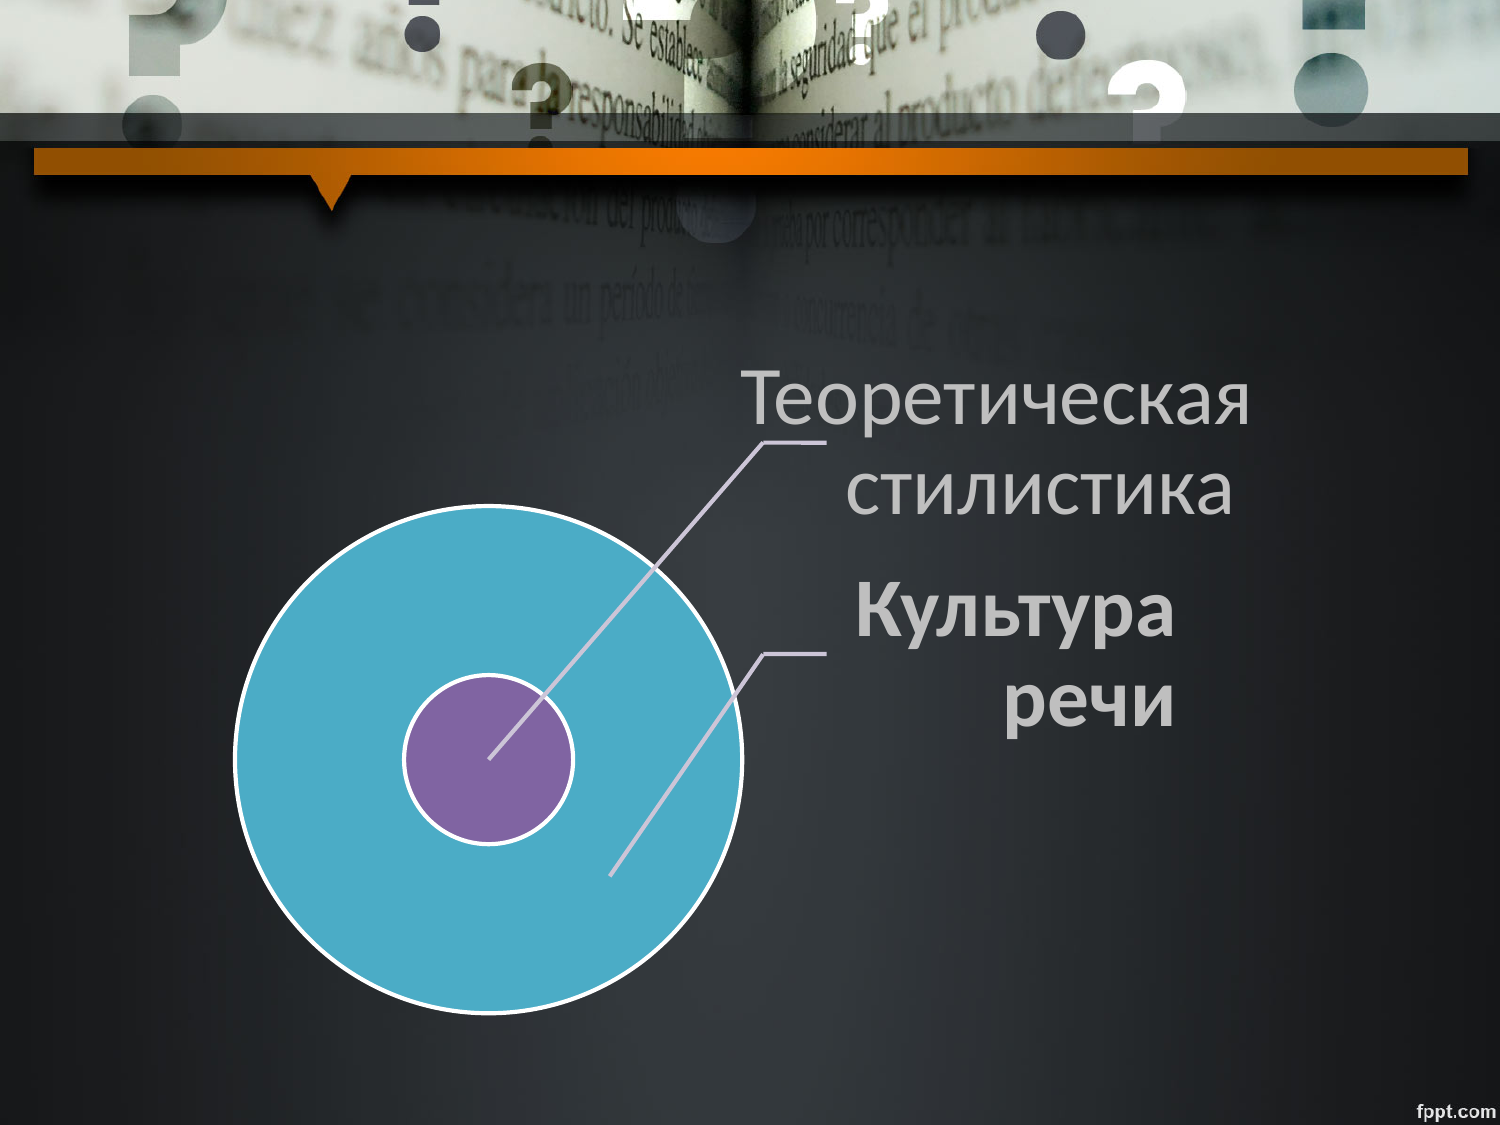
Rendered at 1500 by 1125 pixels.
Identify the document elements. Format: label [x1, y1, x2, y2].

picture [0, 0, 1500, 1125]
list [73, 336, 1424, 1014]
